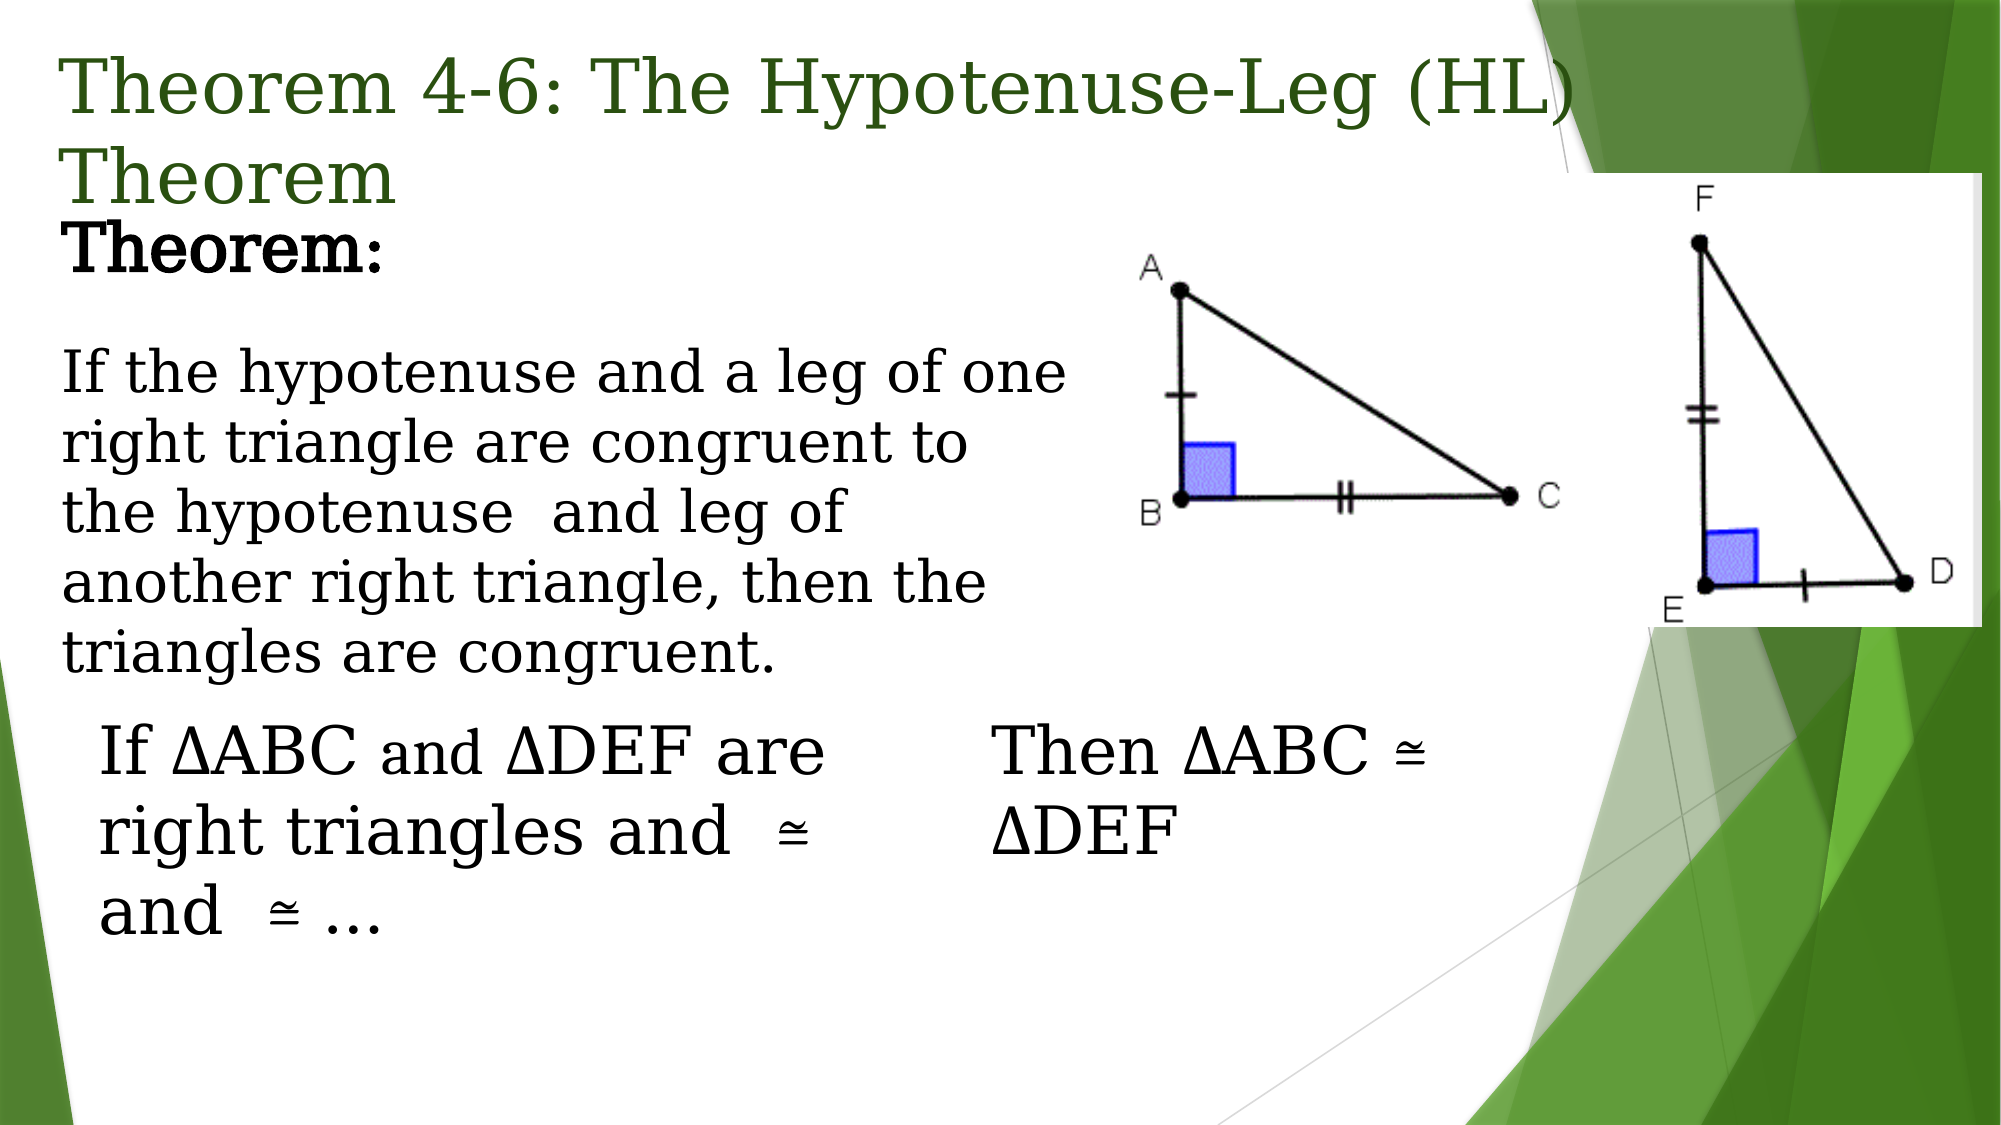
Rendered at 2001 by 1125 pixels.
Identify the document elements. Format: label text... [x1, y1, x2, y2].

picture [1132, 172, 1983, 627]
text_box Then ΔABC ≅ ΔDEF [976, 700, 1582, 876]
title Theorem 4-6: The Hypotenuse-Leg (HL) Theorem [43, 30, 1687, 230]
text_box Theorem: If the hypotenuse and a leg of one right triangle are congruent to the hypotenuse and leg of another right triangle, then the triangles are congruent. [46, 197, 1097, 692]
